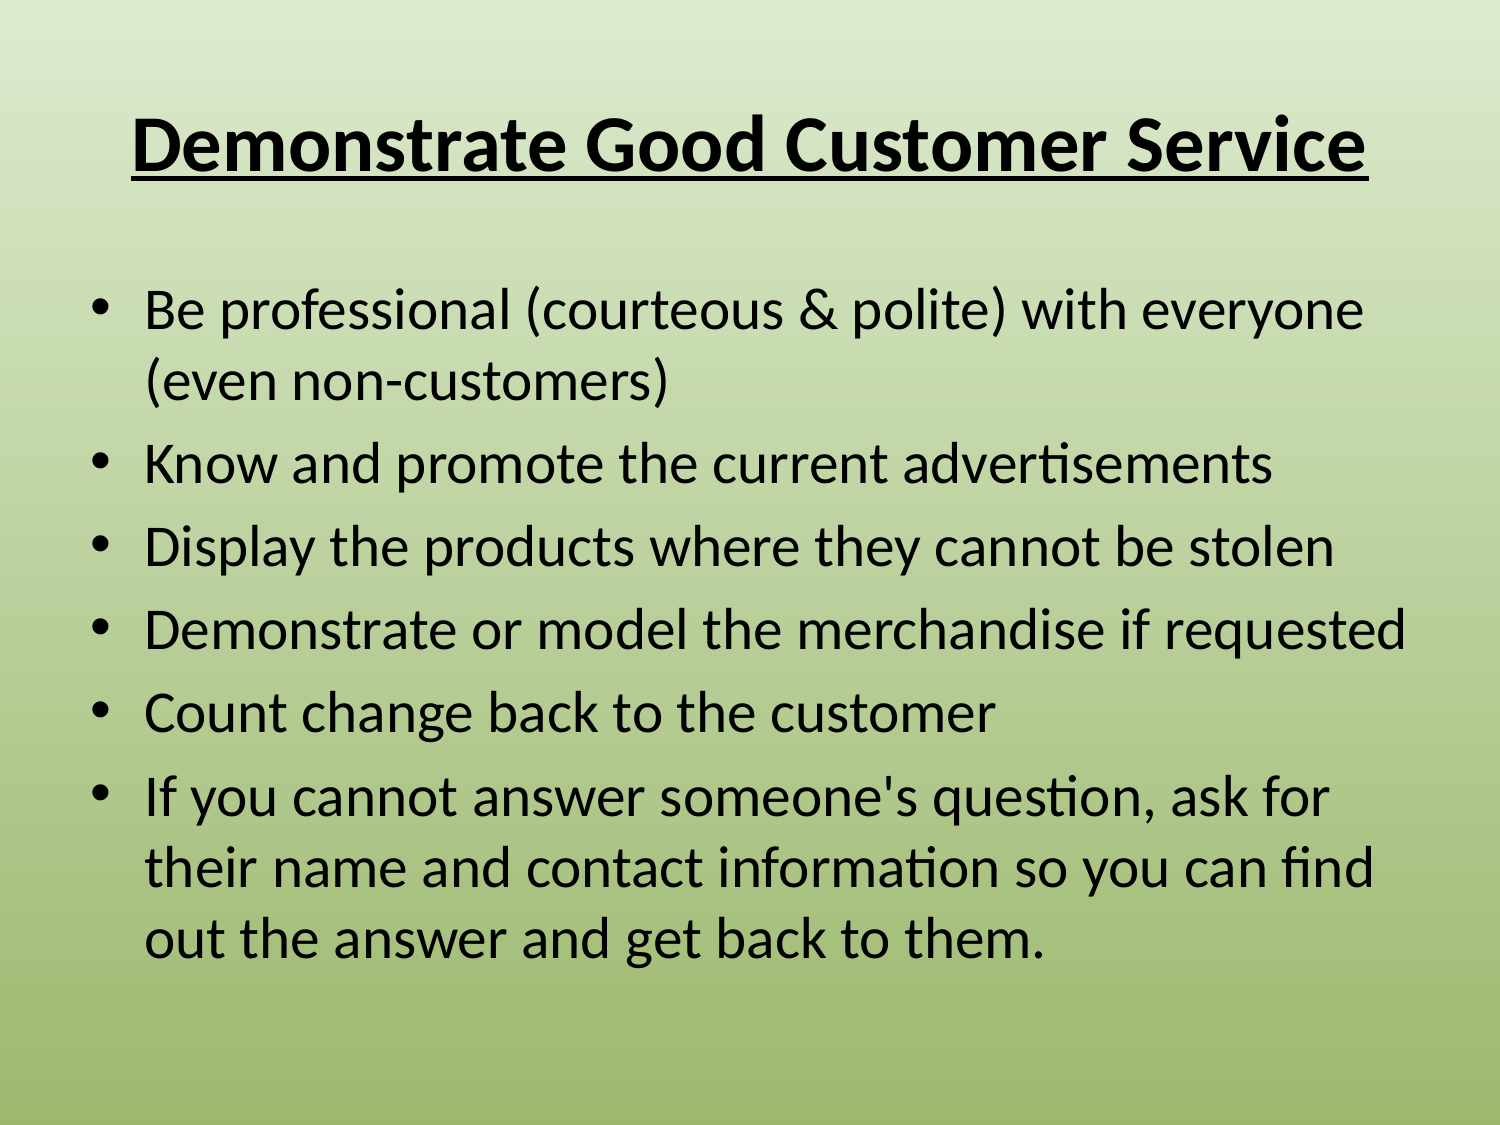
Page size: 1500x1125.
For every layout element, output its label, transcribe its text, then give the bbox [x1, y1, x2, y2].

list Be professional (courteous & polite) with everyone (even non-customers) Know and promote the current advertisements Display the products where they cannot be stolen Demonstrate or model the merchandise if requested Count change back to the customer If you cannot answer someone's question, ask for their name and contact information so you can find out the answer and get back to them. [75, 262, 1425, 1005]
title Demonstrate Good Customer Service [75, 45, 1425, 233]
